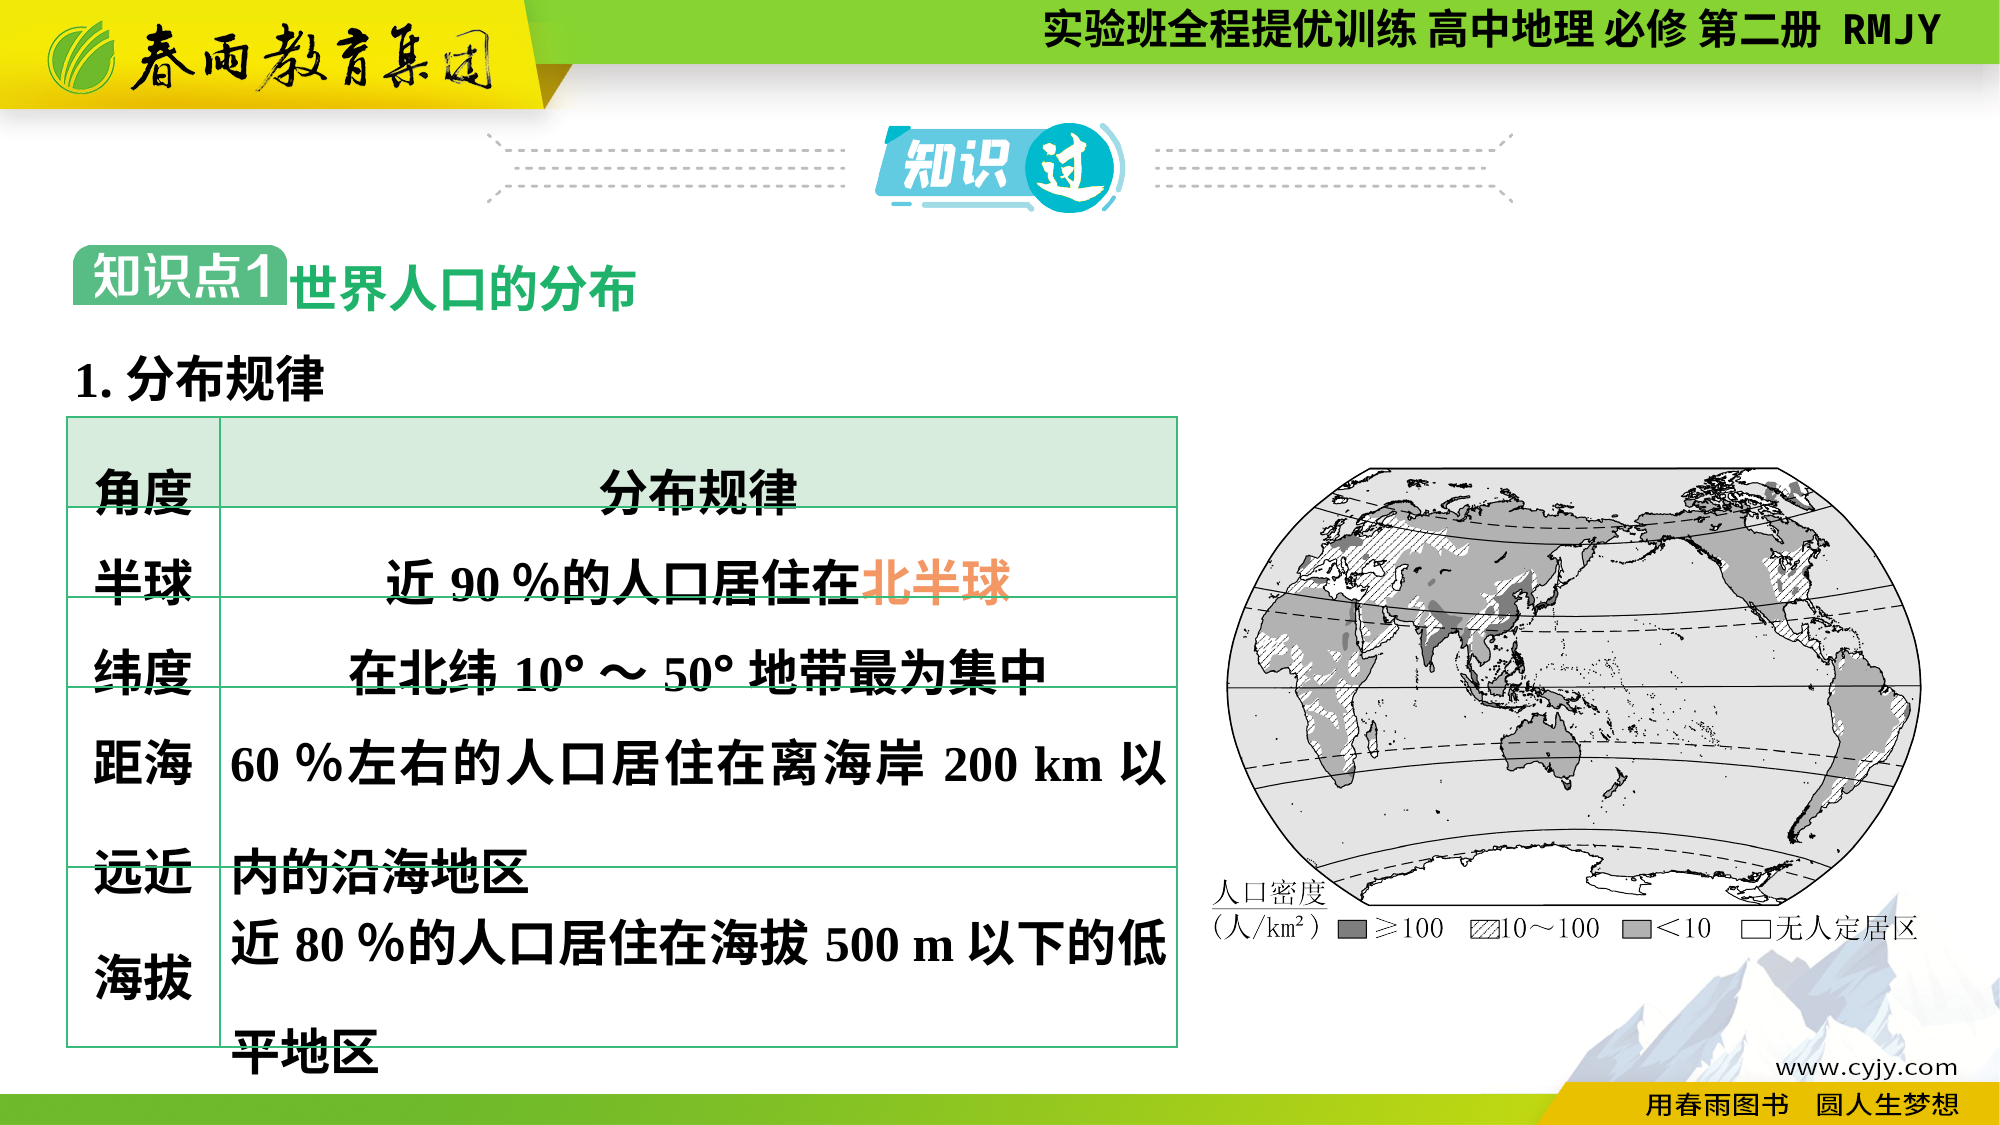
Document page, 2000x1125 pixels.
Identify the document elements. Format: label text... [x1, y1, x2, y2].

table_cell 半球 [68, 508, 219, 596]
table_cell 近80％的人口居住在海拔500 m以下的低平地区 [221, 868, 1176, 1046]
table_header 分布规律 [221, 418, 1176, 506]
table_cell 60％左右的人口居住在离海岸200 km以内的沿海地区 [221, 688, 1176, 866]
table_cell 距海 远近 [68, 688, 219, 866]
table_cell 在北纬10°～50°地带最为集中 [221, 598, 1176, 686]
table_header 角度 [68, 418, 219, 506]
text_box 世界人口的分布 1.分布规律 [59, 220, 1944, 416]
picture [0, 0, 2000, 1125]
table_cell 海拔 [68, 868, 219, 1046]
table_cell 近90％的人口居住在北半球 [221, 508, 1176, 596]
table_cell 纬度 [68, 598, 219, 686]
